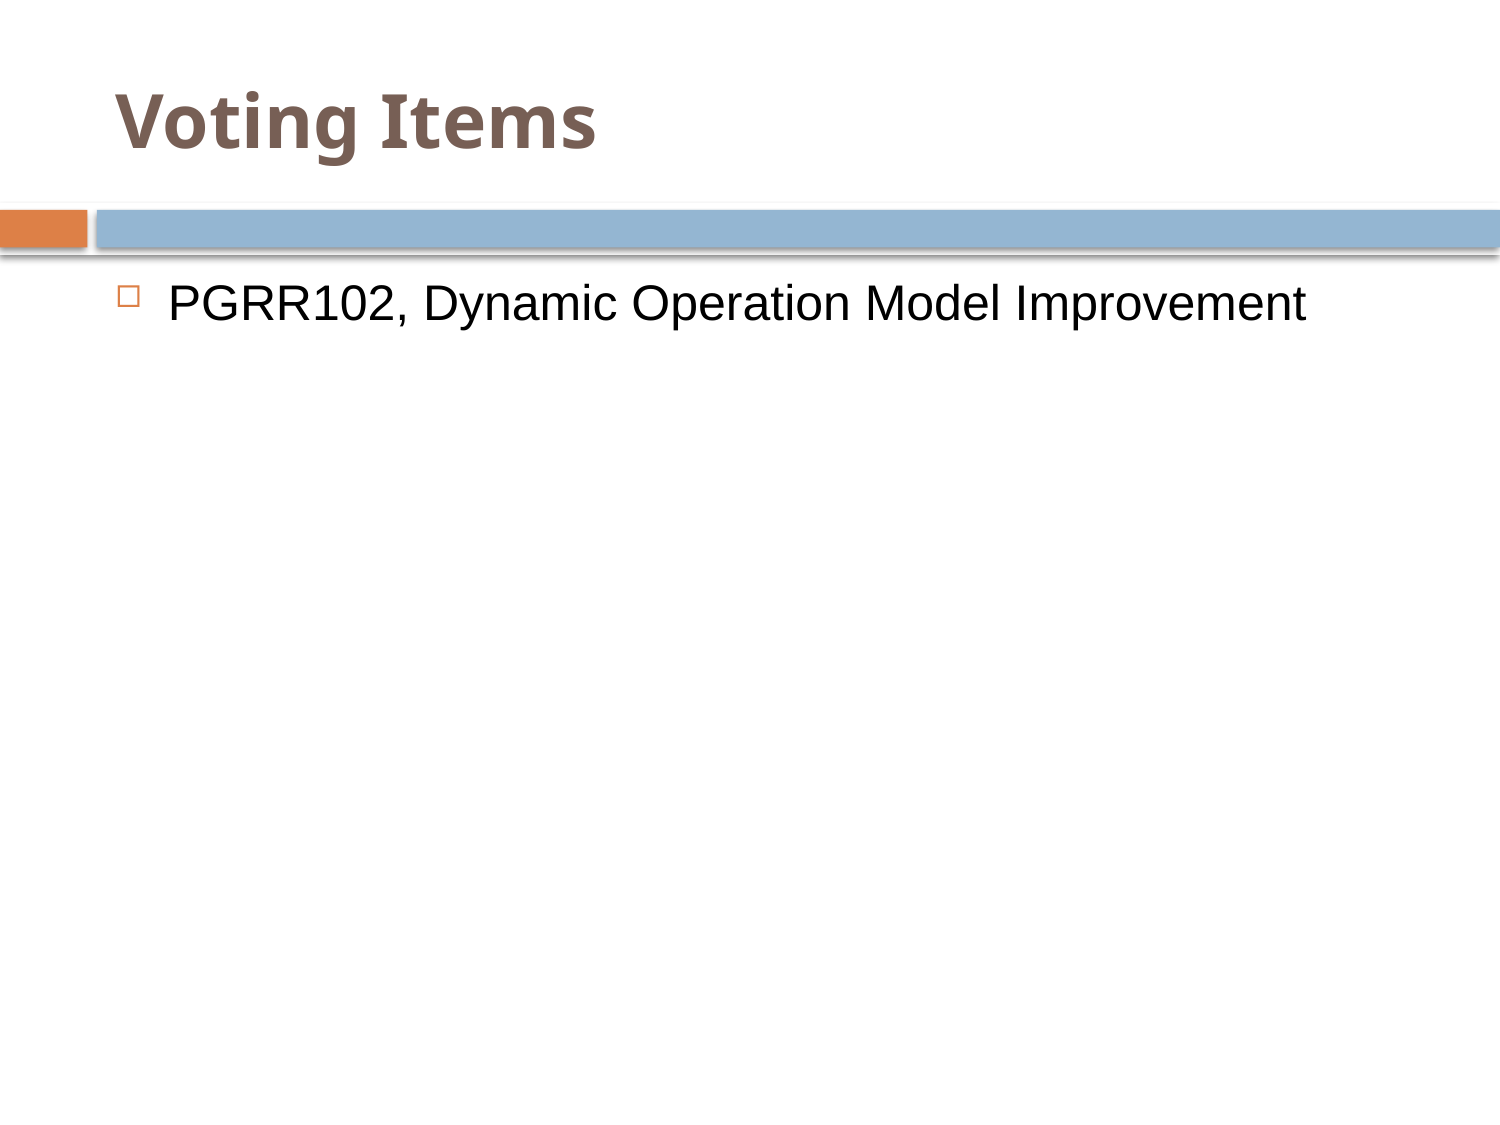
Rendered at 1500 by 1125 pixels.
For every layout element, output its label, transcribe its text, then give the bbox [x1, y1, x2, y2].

list PGRR102, Dynamic Operation Model Improvement [100, 262, 1439, 1001]
title Voting Items [100, 37, 1439, 201]
